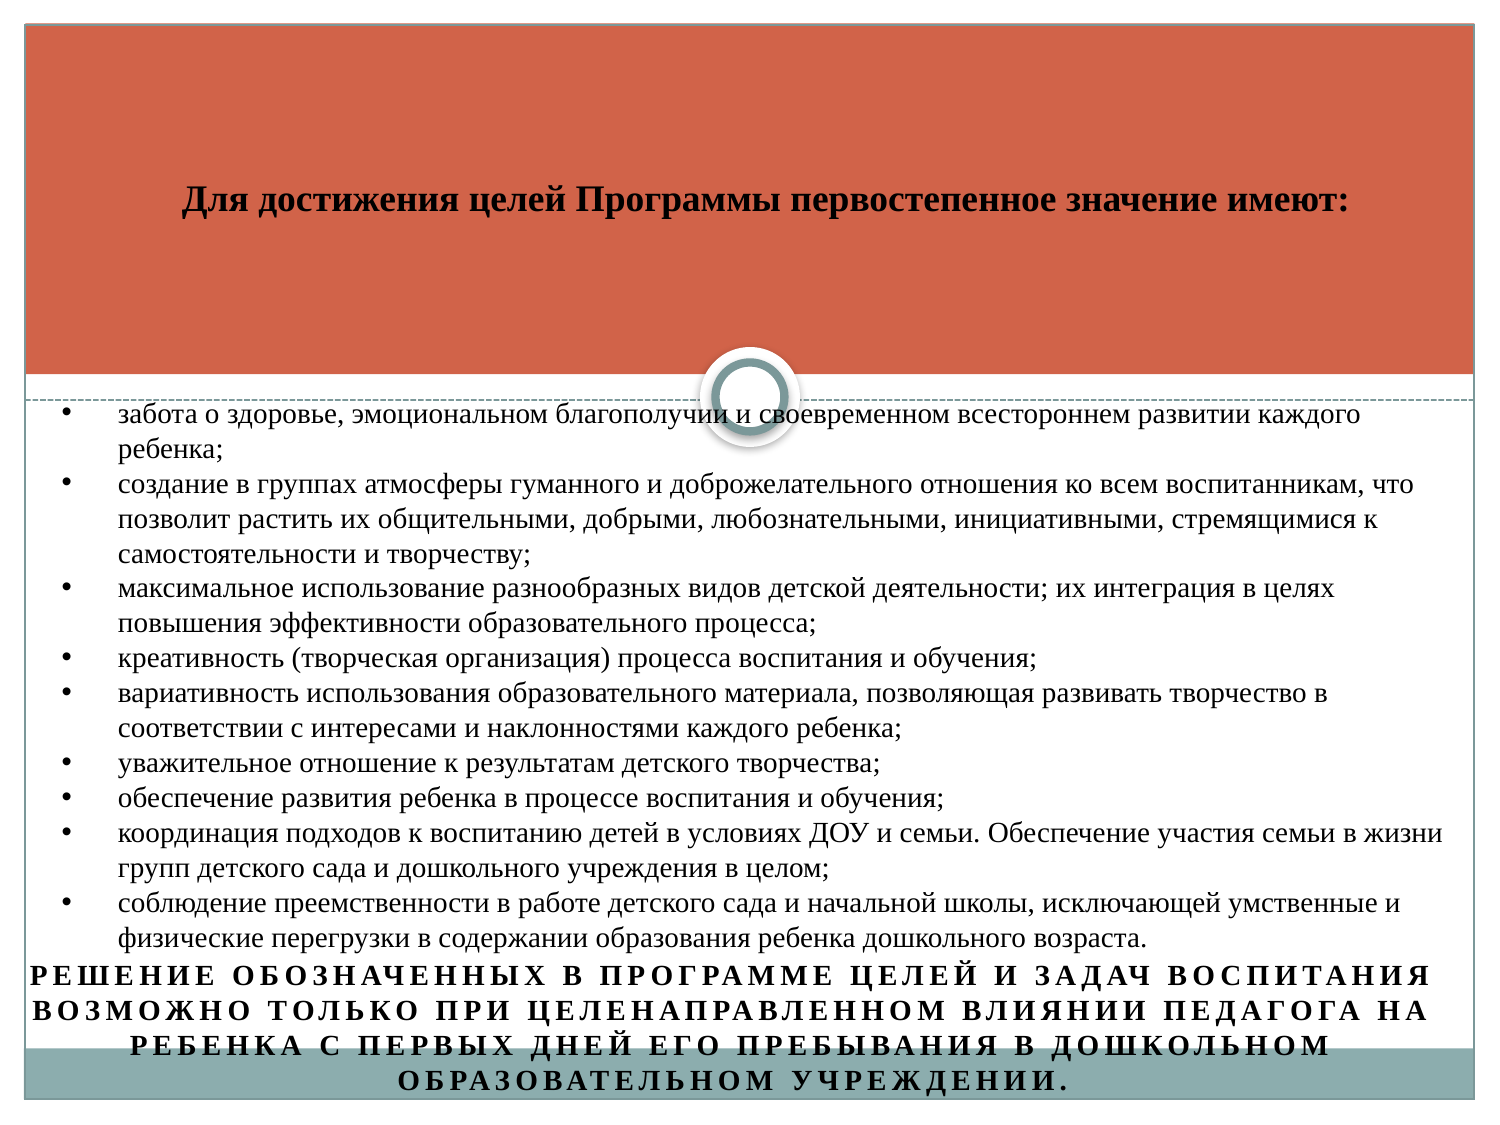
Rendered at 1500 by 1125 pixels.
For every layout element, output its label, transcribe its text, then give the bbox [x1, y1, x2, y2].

title Для достижения целей Программы первостепенное значение имеют: [70, 117, 1454, 317]
list Решение обозначенных в Программе целей и задач воспитания возможно только при целенаправленном влиянии педагога на ребенка с первых дней его пребывания в дошкольном образовательном учреждении. [0, 949, 1465, 1059]
text_box забота о здоровье, эмоциональном благополучии и своевременном всестороннем развитии каждого ребенка; создание в группах атмосферы гуманного и доброжелательного отношения ко всем воспитанникам, что позволит растить их общительными, добрыми, любознательными, инициативными, стремящимися к самостоятельности и творчеству; максимальное использование разнообразных видов детской деятельности; их интеграция в целях повышения эффективности образовательного процесса; креативность (творческая организация) процесса воспитания и обучения; вариативность использования образовательного материала, позволяющая развивать творчество в соответствии с интересами и наклонностями каждого ребенка; уважительное отношение к результатам детского творчества; обеспечение развития ребенка в процессе воспитания и обучения; координация подходов к воспитанию детей в условиях ДОУ и семьи. Обеспечение участия семьи в жизни групп детского сада и дошкольного учреждения в целом; соблюдение преемственности в работе детского сада и начальной школы, исключающей умственные и физические перегрузки в содержании образования ребенка дошкольного возраста. [46, 386, 1477, 1031]
